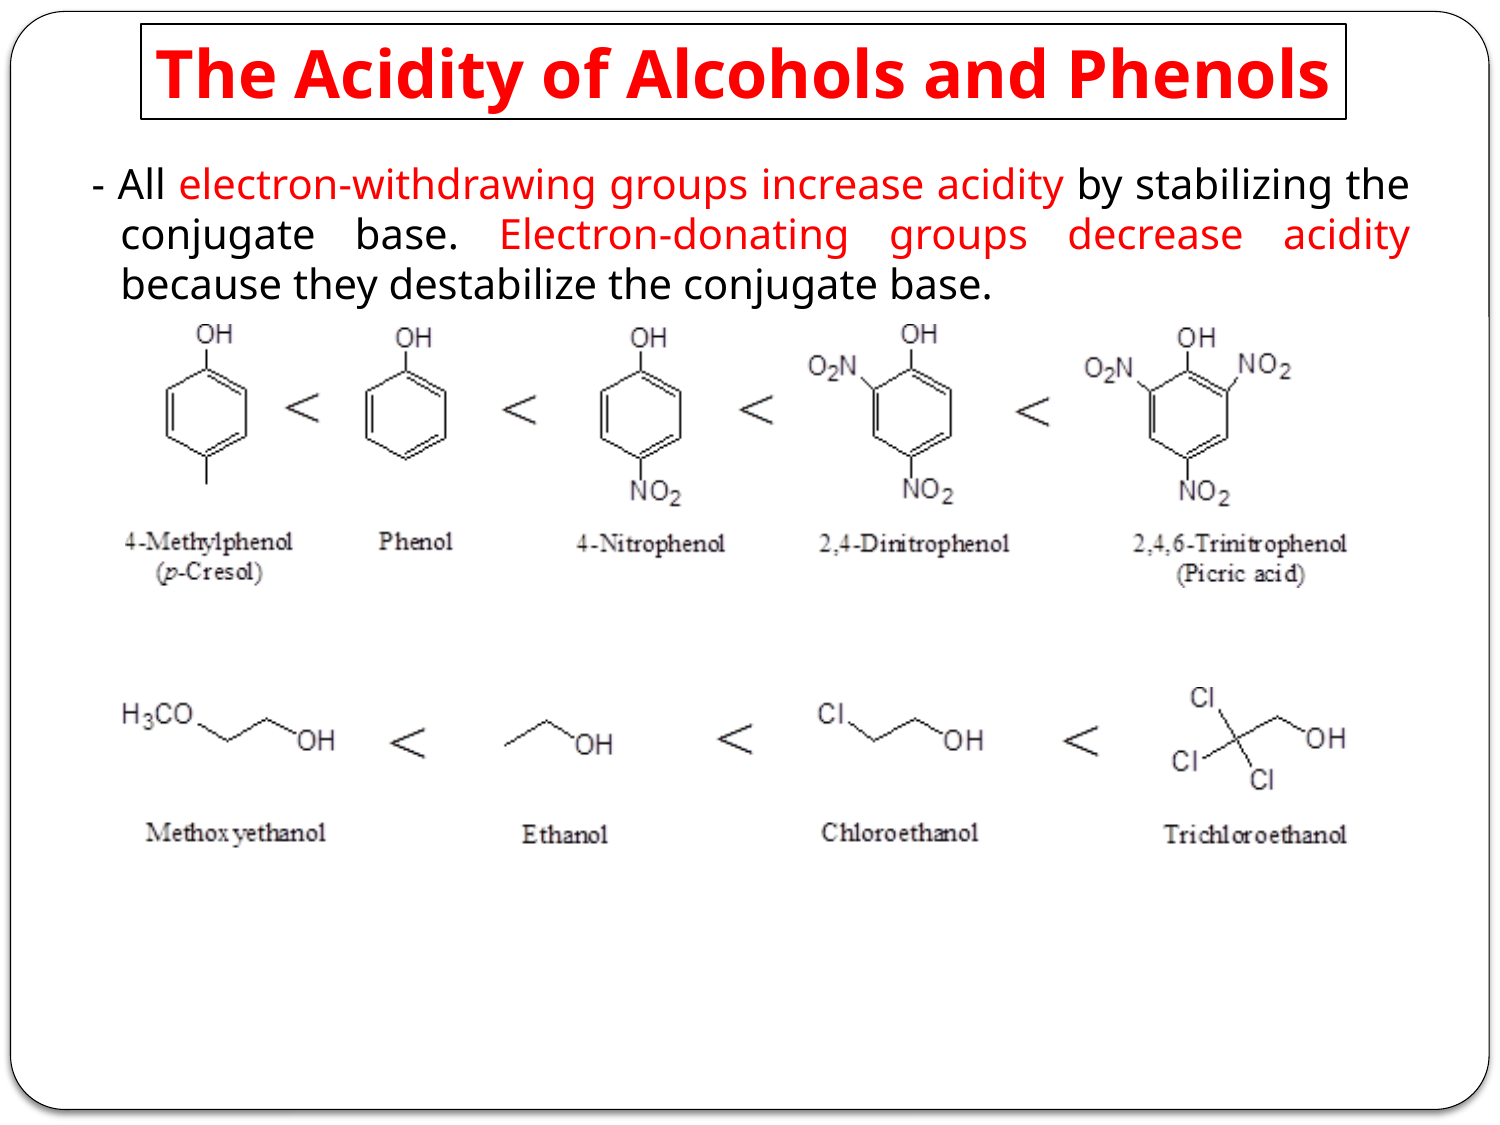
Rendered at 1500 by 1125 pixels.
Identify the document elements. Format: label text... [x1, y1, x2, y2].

text_box - All electron-withdrawing groups increase acidity by stabilizing the conjugate base. Electron-donating groups decrease acidity because they destabilize the conjugate base. [76, 149, 1425, 315]
picture [124, 324, 1349, 588]
picture [122, 687, 1349, 851]
text_box The Acidity of Alcohols and Phenols [140, 23, 1347, 120]
